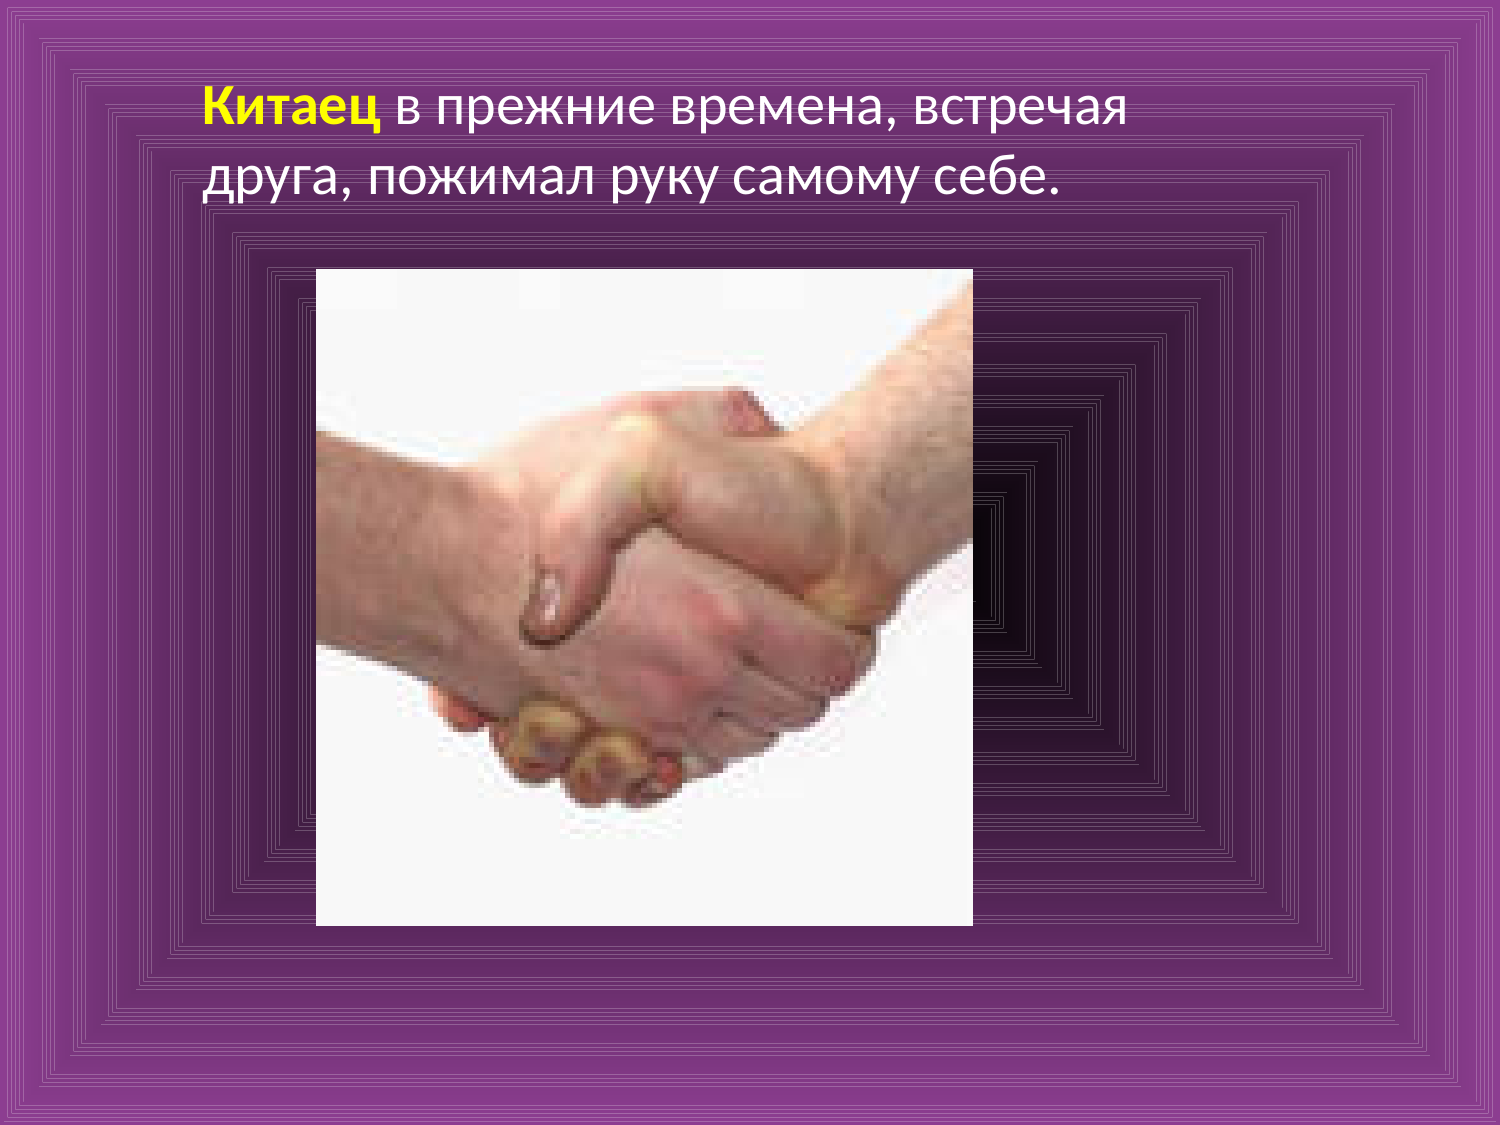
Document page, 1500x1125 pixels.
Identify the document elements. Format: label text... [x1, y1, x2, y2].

picture [316, 269, 973, 927]
text_box Китаец в прежние времена, встречая друга, пожимал руку самому себе. [187, 58, 1254, 214]
